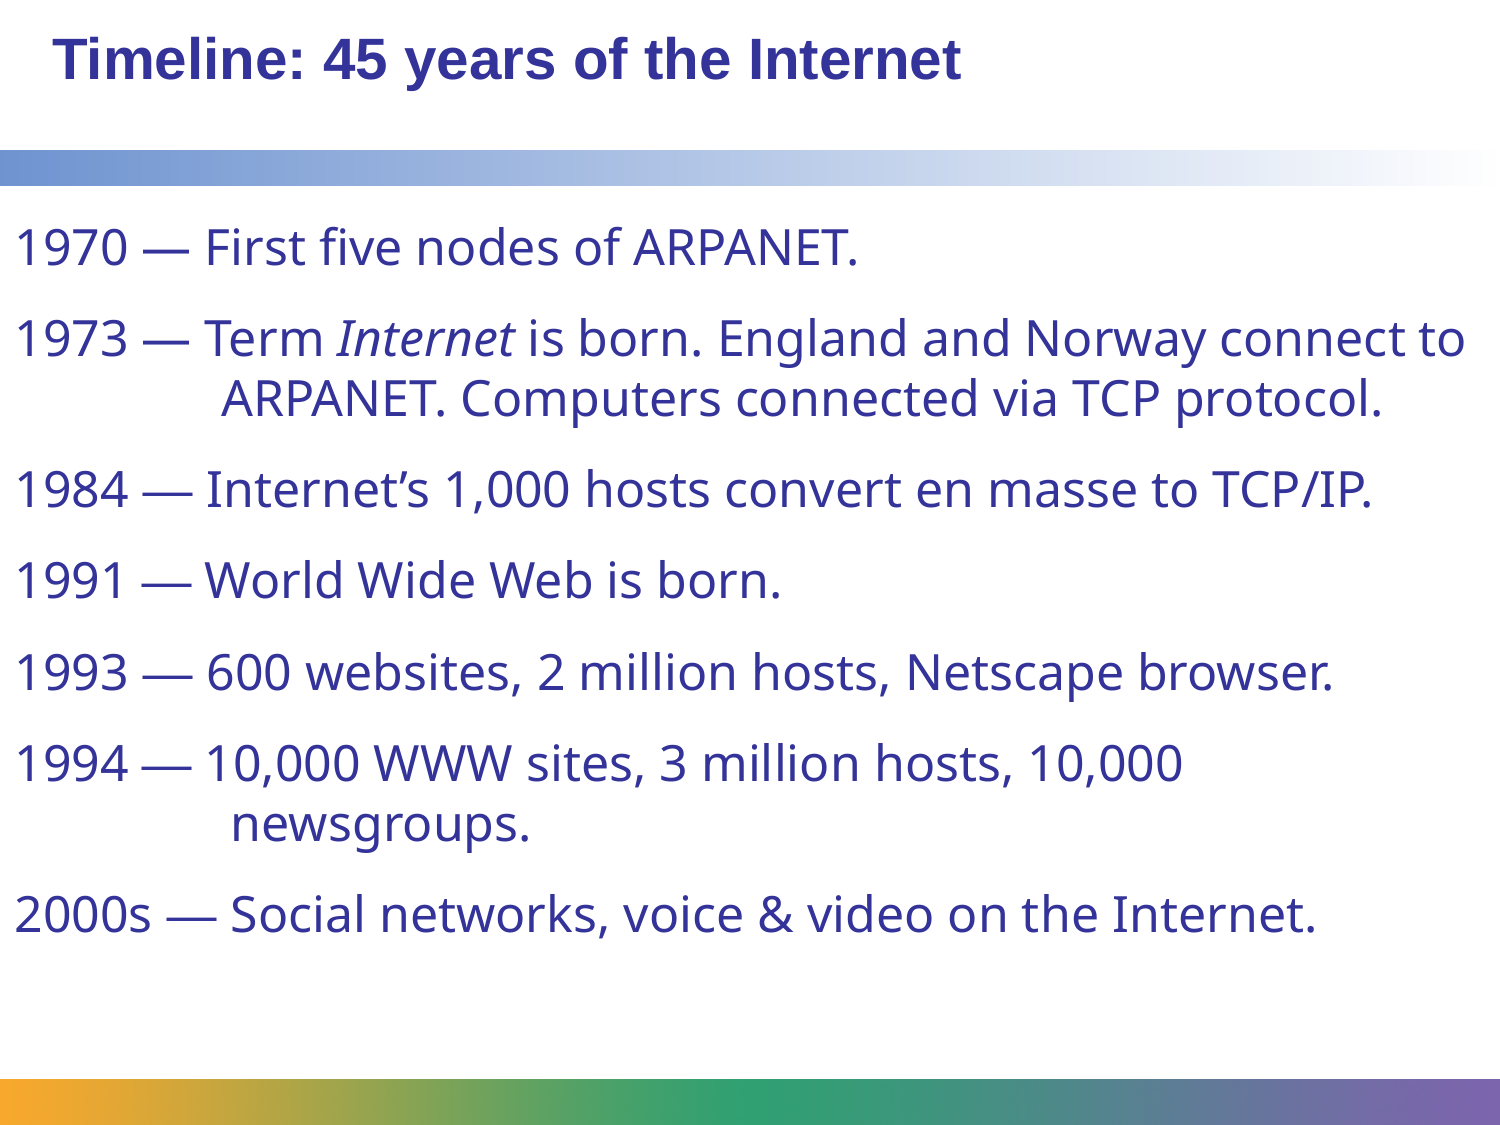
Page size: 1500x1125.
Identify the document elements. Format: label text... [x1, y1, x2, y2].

title Timeline: 45 years of the Internet [37, 0, 1376, 126]
text_box 1970 — First five nodes of ARPANET. 1973 — Term Internet is born. England and Norway connect to ARPANET. Computers connected via TCP protocol. 1984 — Internet’s 1,000 hosts convert en masse to TCP/IP. 1991 — World Wide Web is born. 1993 — 600 websites, 2 million hosts, Netscape browser. 1994 — 10,000 WWW sites, 3 million hosts, 10,000 newsgroups. 2000s — Social networks, voice & video on the Internet. [0, 207, 1500, 950]
picture [0, 1079, 1500, 1125]
